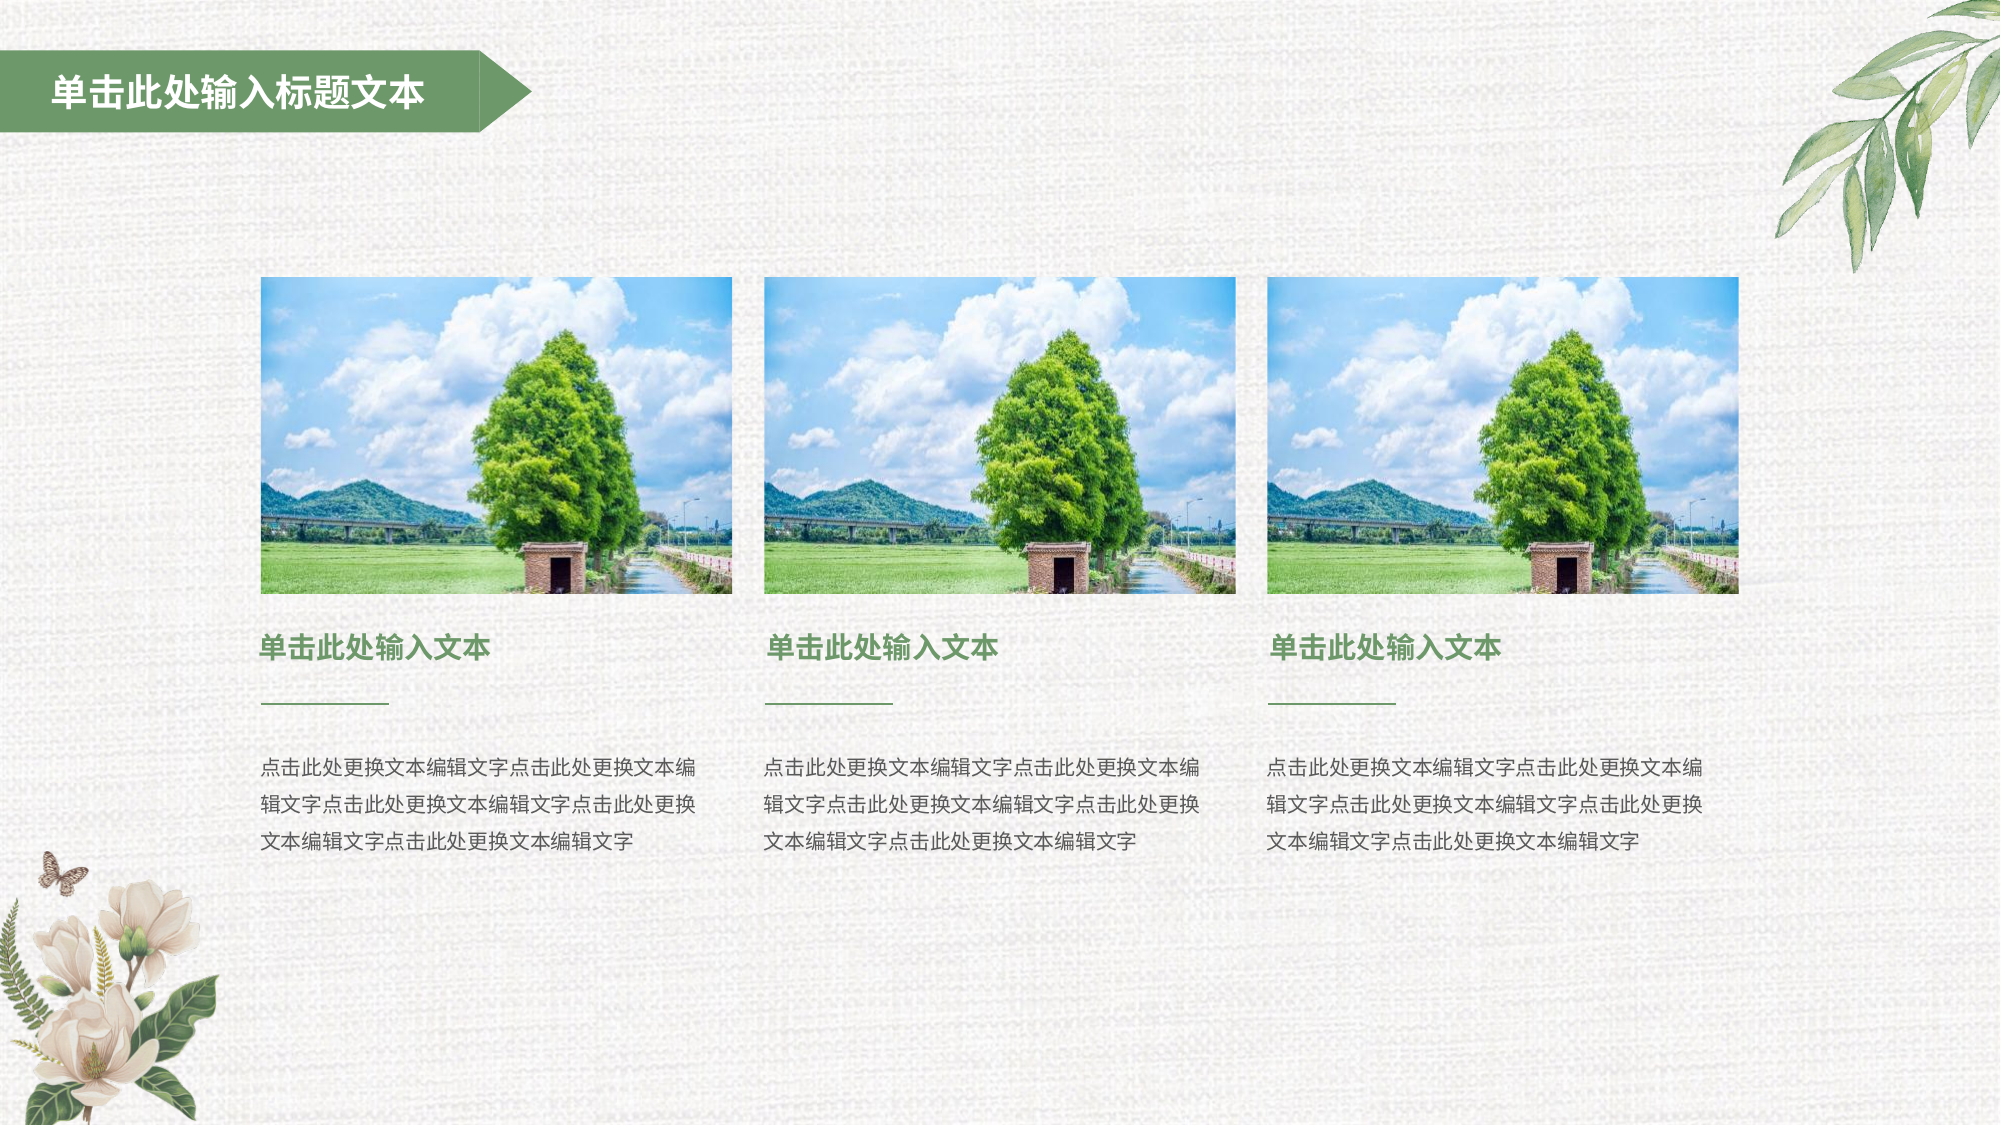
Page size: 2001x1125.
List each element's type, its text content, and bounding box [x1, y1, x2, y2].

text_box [0, 50, 532, 133]
text_box 点击此处更换文本编辑文字点击此处更换文本编辑文字点击此处更换文本编辑文字点击此处更换文本编辑文字点击此处更换文本编辑文字 [245, 734, 717, 862]
text_box 点击此处更换文本编辑文字点击此处更换文本编辑文字点击此处更换文本编辑文字点击此处更换文本编辑文字点击此处更换文本编辑文字 [749, 734, 1221, 862]
text_box [1266, 277, 1740, 594]
text_box 单击此处输入文本 [751, 621, 1084, 672]
text_box 单击此处输入文本 [243, 621, 576, 672]
text_box 单击此处输入文本 [1254, 621, 1572, 672]
text_box [763, 277, 1237, 594]
picture [0, 0, 2001, 1125]
text_box 点击此处更换文本编辑文字点击此处更换文本编辑文字点击此处更换文本编辑文字点击此处更换文本编辑文字点击此处更换文本编辑文字 [1252, 734, 1724, 862]
text_box [260, 277, 733, 594]
